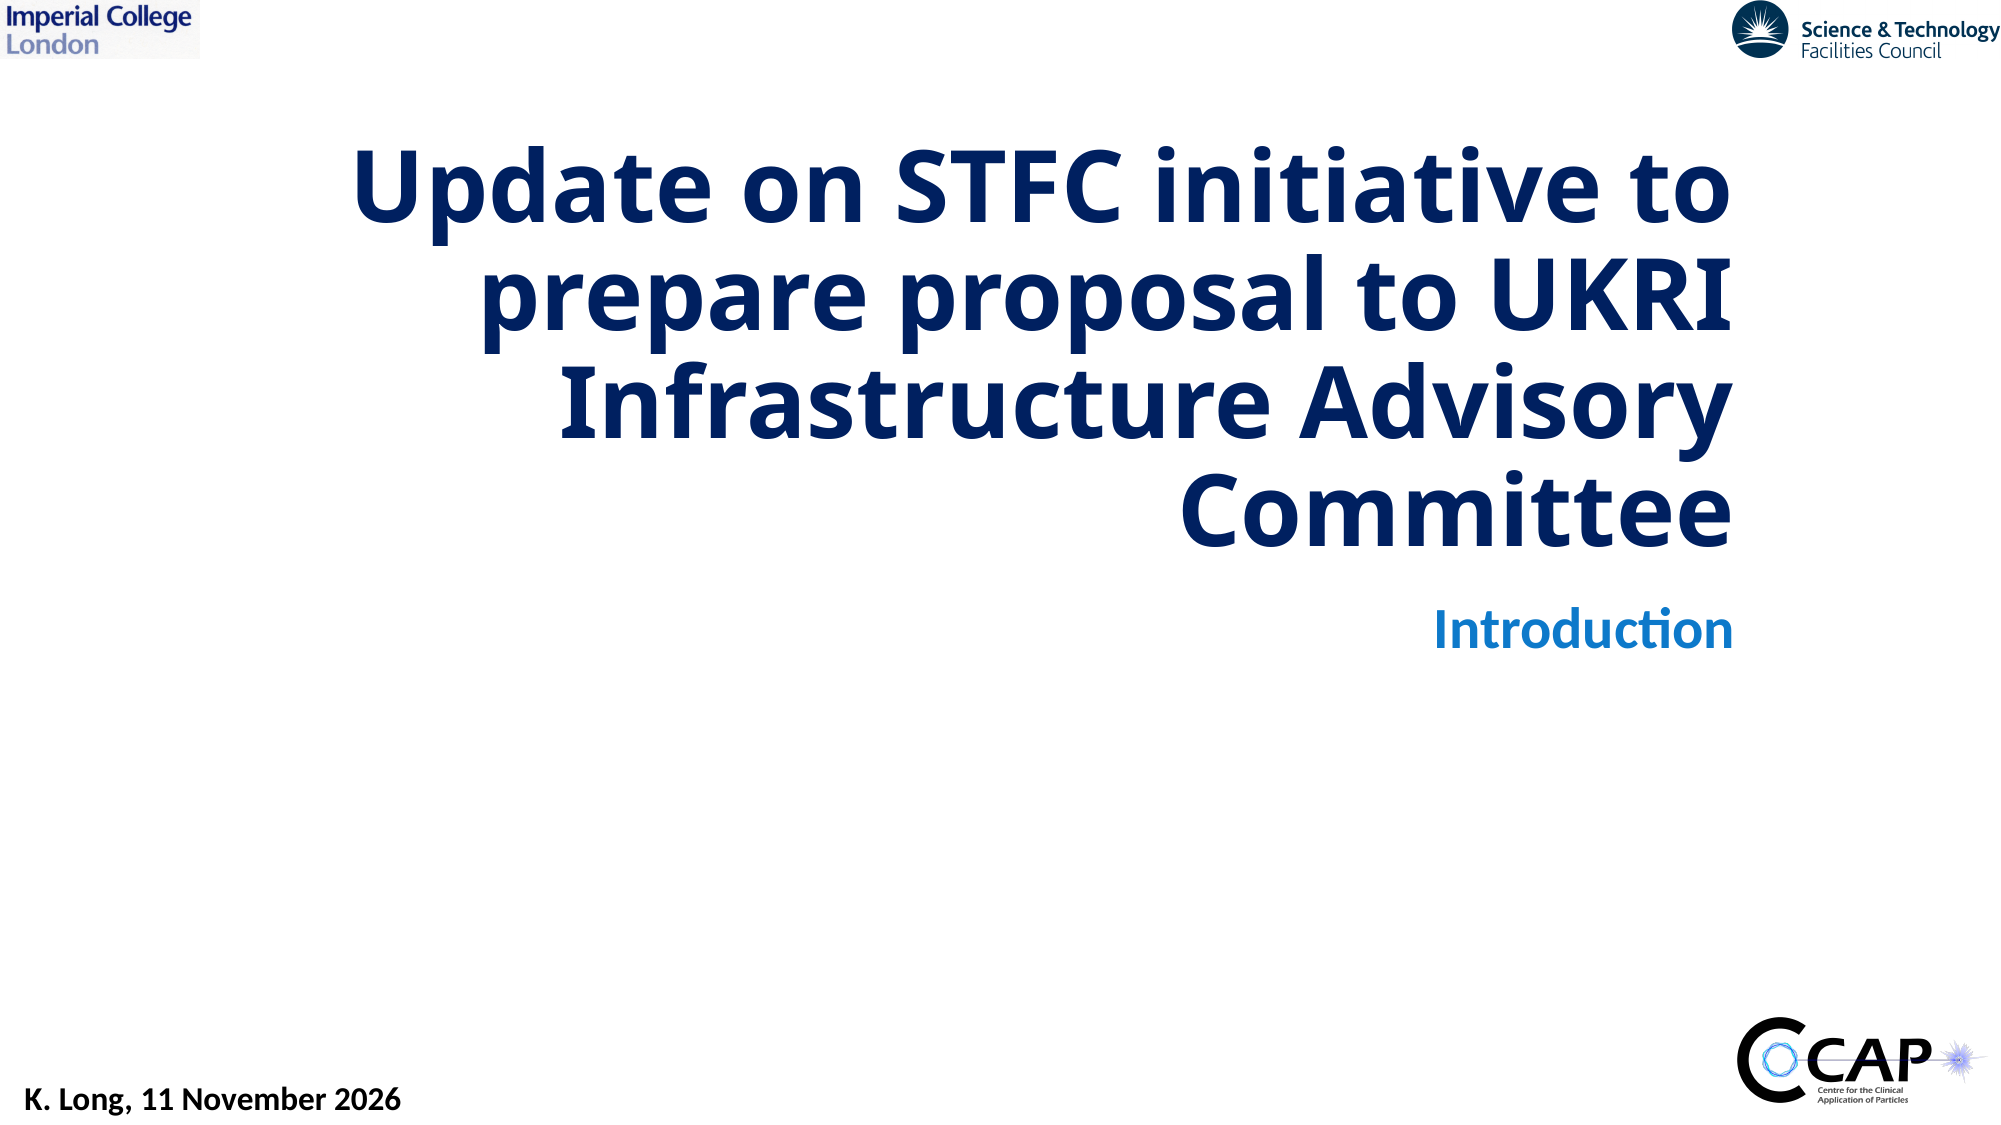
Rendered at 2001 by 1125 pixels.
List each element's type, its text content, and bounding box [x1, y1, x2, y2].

picture [1731, 996, 2000, 1124]
picture [1731, 0, 2000, 59]
picture [0, 0, 200, 59]
title Update on STFC initiative to prepare proposal to UKRI Infrastructure Advisory Committee [249, 184, 1750, 576]
subtitle Introduction [249, 590, 1750, 863]
